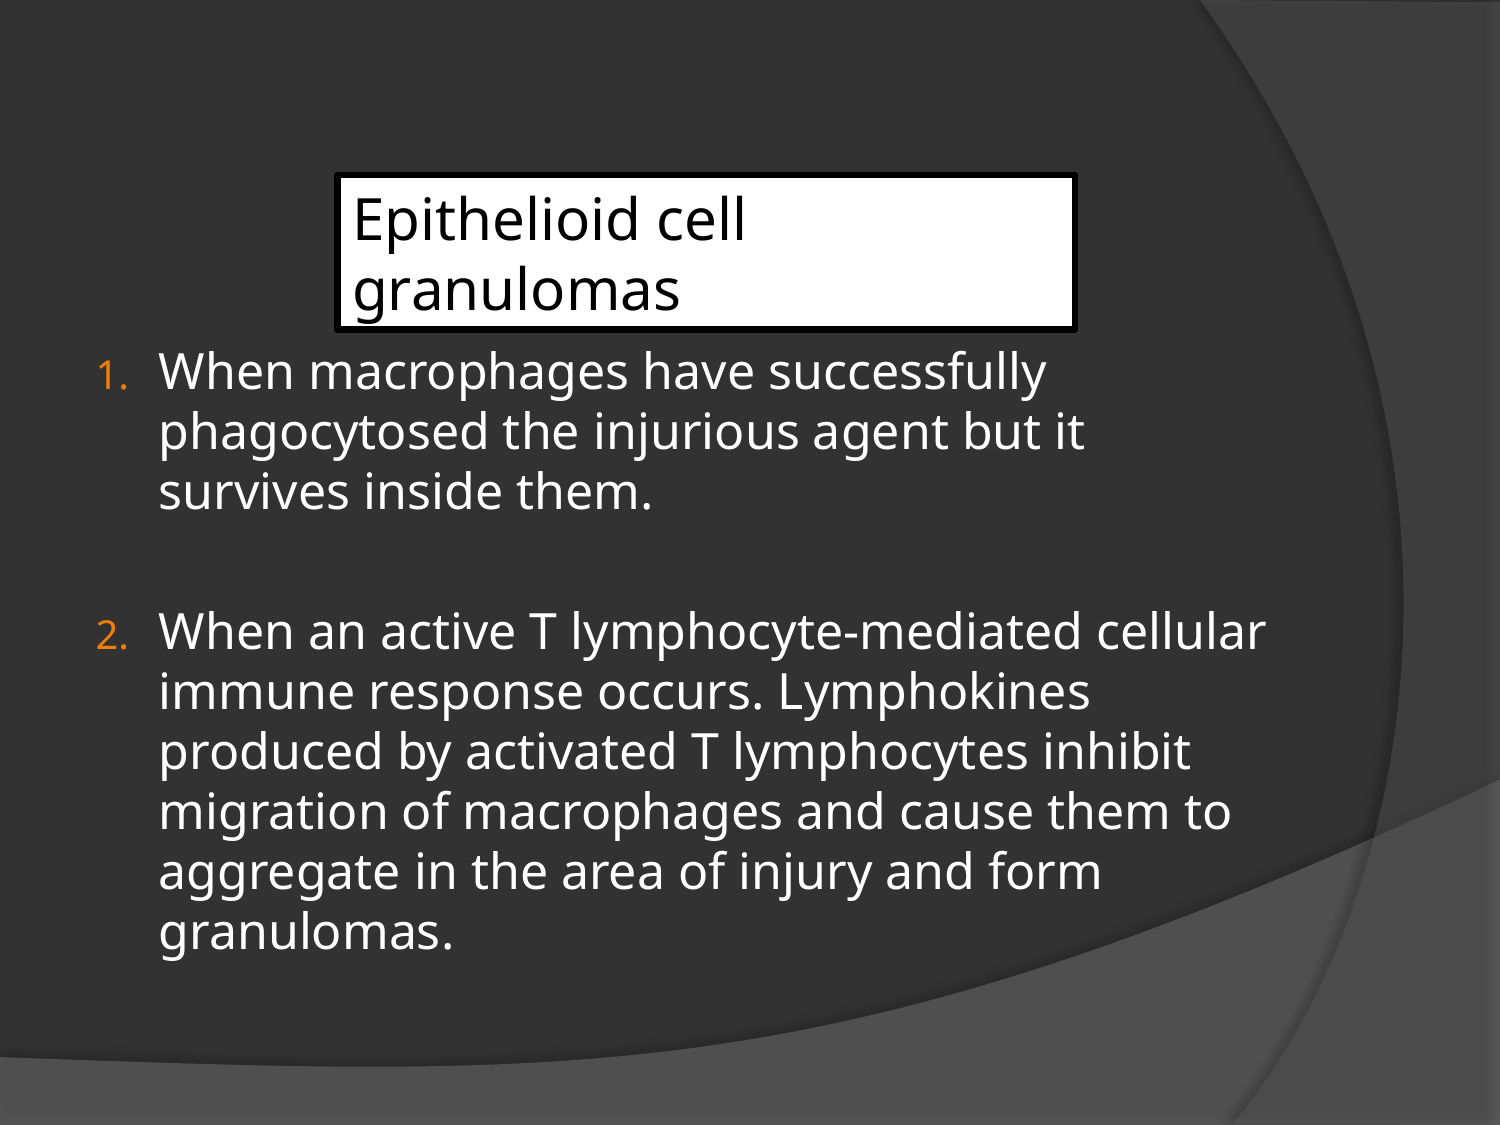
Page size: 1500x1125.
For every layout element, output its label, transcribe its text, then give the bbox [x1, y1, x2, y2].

text_box Epithelioid cell granulomas [334, 172, 1078, 333]
list When macrophages have successfully phagocytosed the injurious agent but it survives inside them. When an active T lymphocyte-mediated cellular immune response occurs. Lymphokines produced by activated T lymphocytes inhibit migration of macrophages and cause them to aggregate in the area of injury and form granulomas. [75, 262, 1300, 1005]
